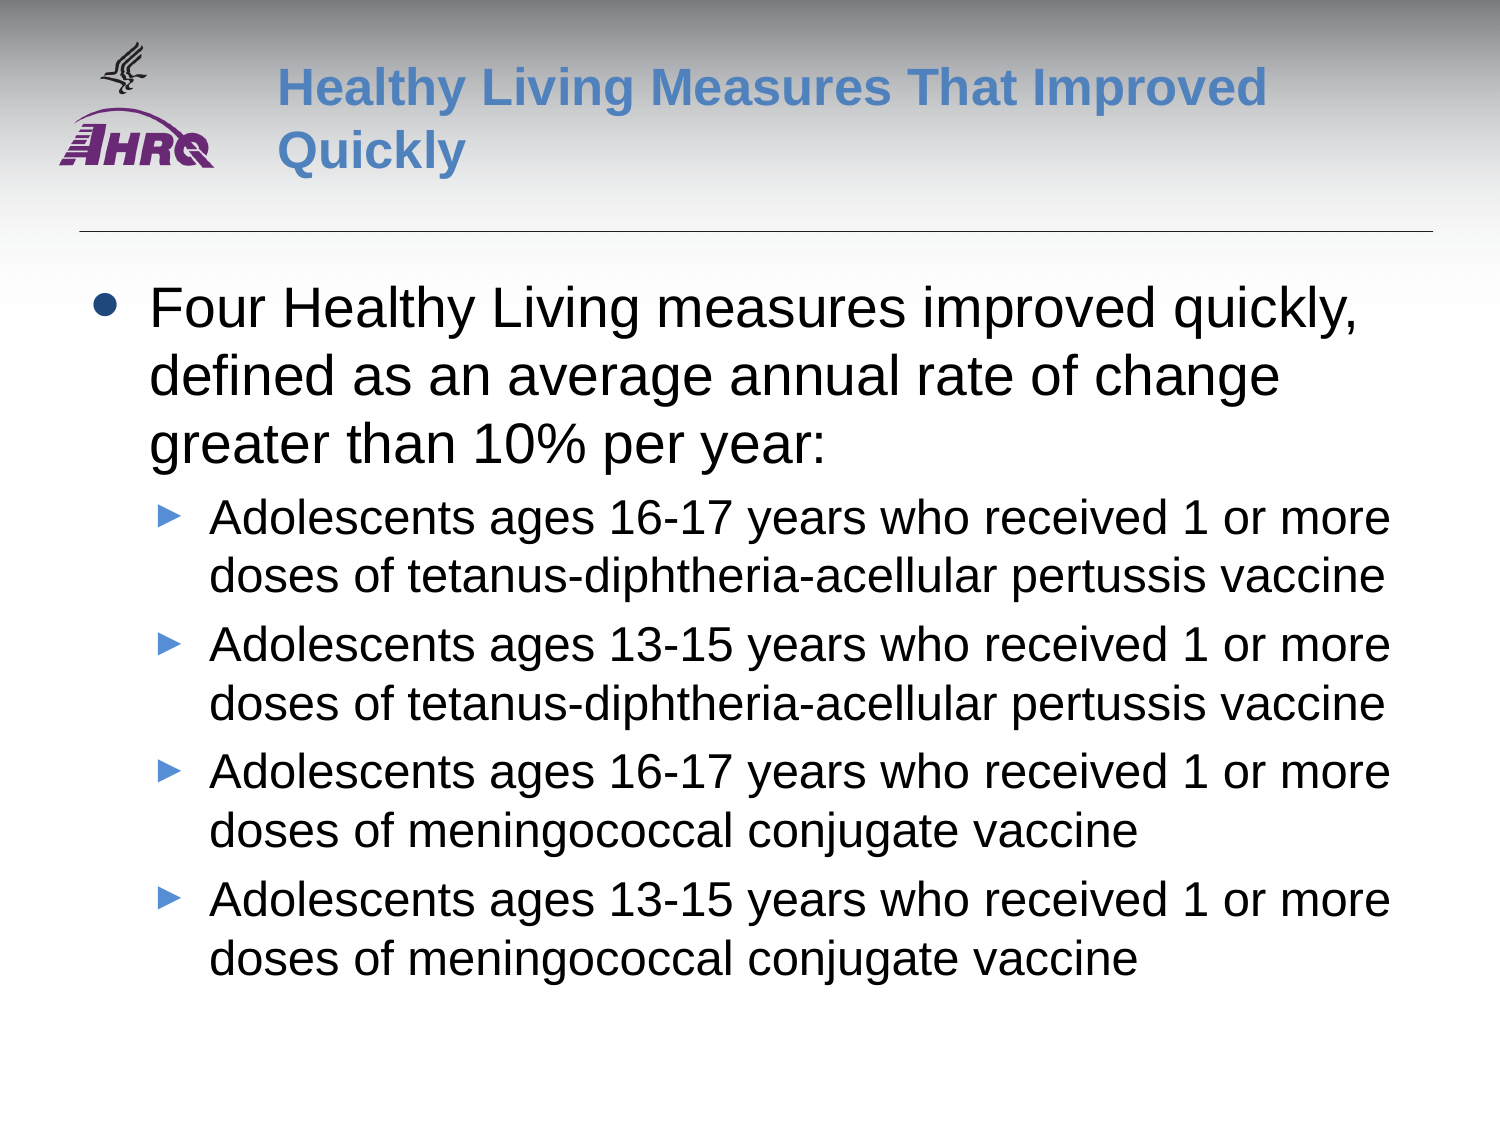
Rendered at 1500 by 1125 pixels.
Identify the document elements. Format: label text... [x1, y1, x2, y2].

list Four Healthy Living measures improved quickly, defined as an average annual rate of change greater than 10% per year: Adolescents ages 16-17 years who received 1 or more doses of tetanus-diphtheria-acellular pertussis vaccine Adolescents ages 13-15 years who received 1 or more doses of tetanus-diphtheria-acellular pertussis vaccine Adolescents ages 16-17 years who received 1 or more doses of meningococcal conjugate vaccine Adolescents ages 13-15 years who received 1 or more doses of meningococcal conjugate vaccine [75, 262, 1425, 1005]
title Healthy Living Measures That Improved Quickly [262, 45, 1425, 188]
picture [0, 0, 1500, 1125]
